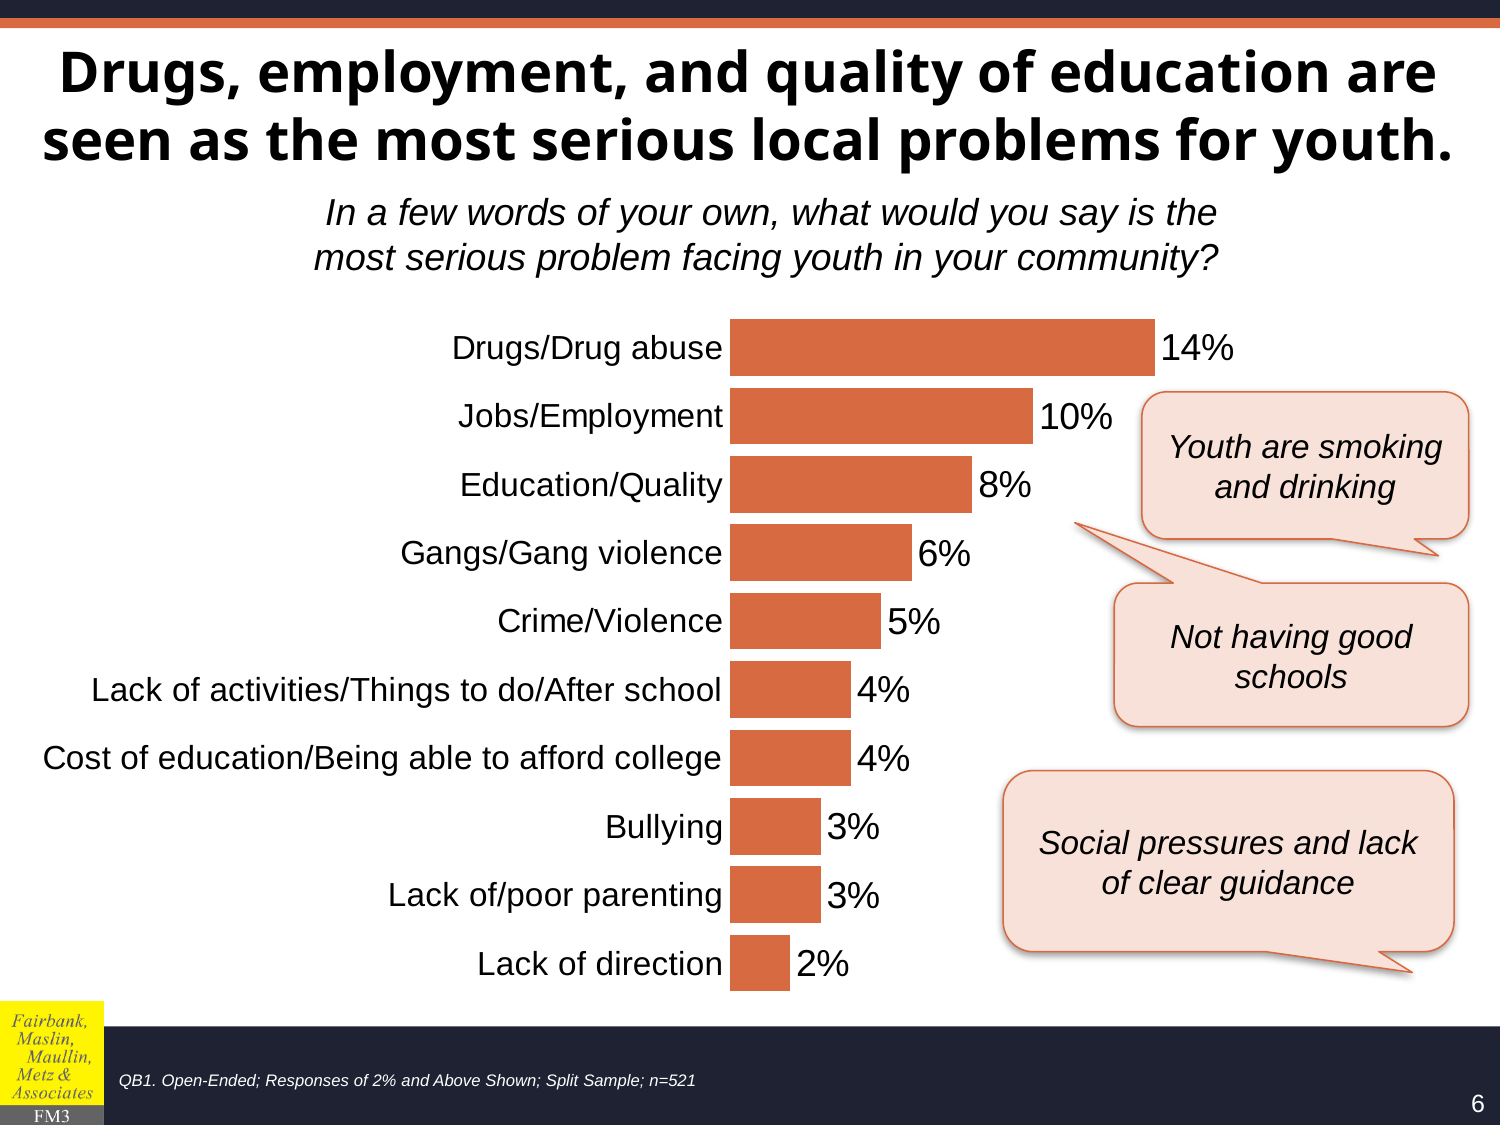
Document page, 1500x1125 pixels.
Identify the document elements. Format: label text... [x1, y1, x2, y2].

chart [12, 287, 1440, 1035]
picture [0, 1001, 103, 1125]
text_box Youth are smoking and drinking [1443, 391, 1470, 540]
text_box Not having good schools [1443, 582, 1470, 728]
title Drugs, employment, and quality of education are seen as the most serious local problems for youth. [16, 29, 1481, 205]
list QB1. Open-Ended; Responses of 2% and Above Shown; Split Sample; n=521 [103, 1042, 1440, 1125]
text_box In a few words of your own, what would you say is the most serious problem facing youth in your community? [265, 205, 1278, 285]
text_box Social pressures and lack of clear guidance [1443, 776, 1455, 946]
